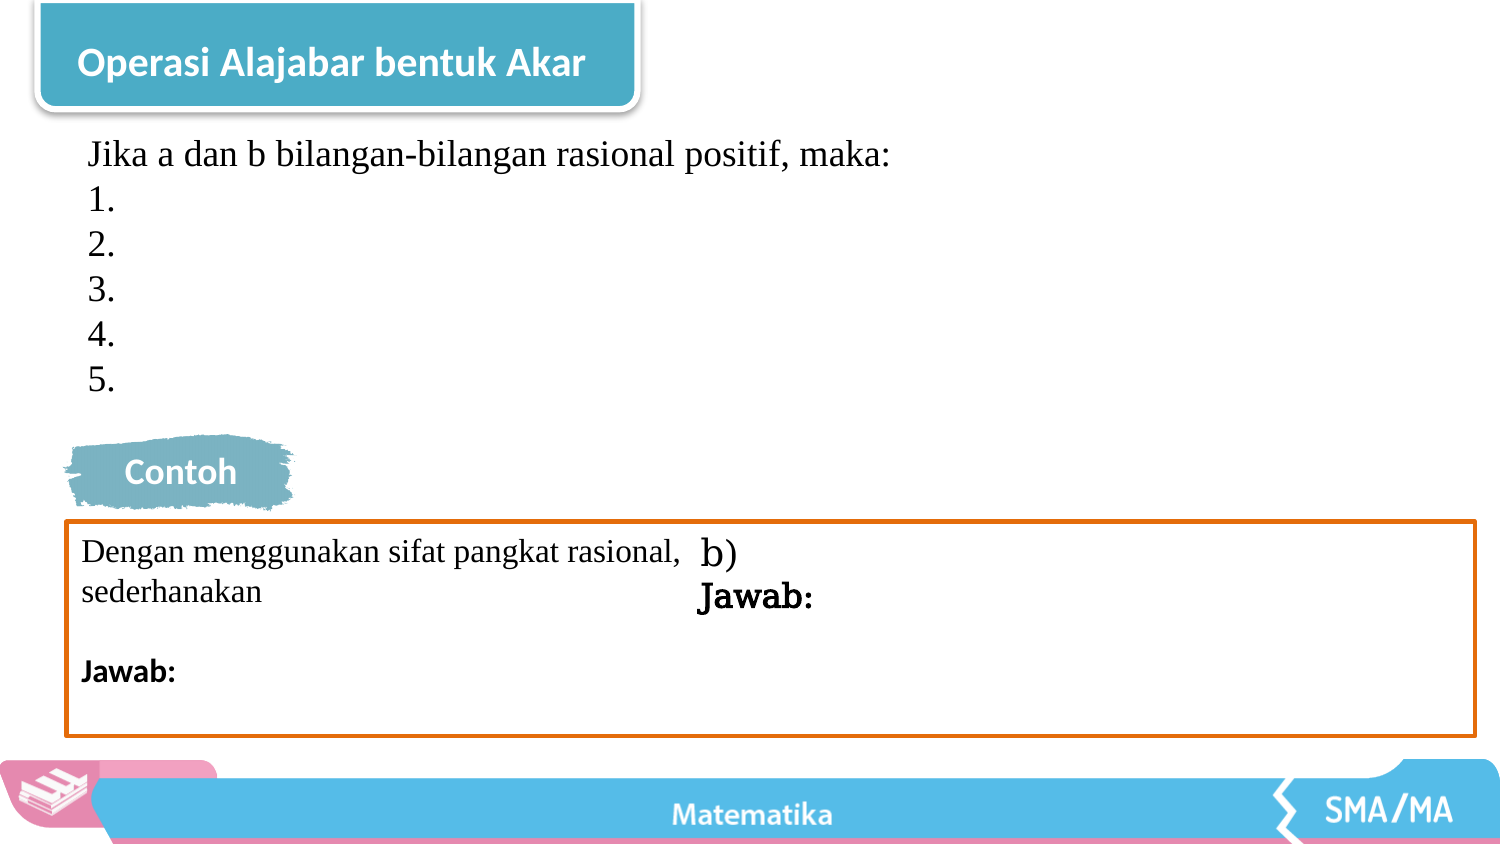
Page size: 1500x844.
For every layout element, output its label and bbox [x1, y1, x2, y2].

picture [0, 759, 1500, 844]
text_box [62, 434, 297, 514]
text_box [37, 0, 672, 110]
